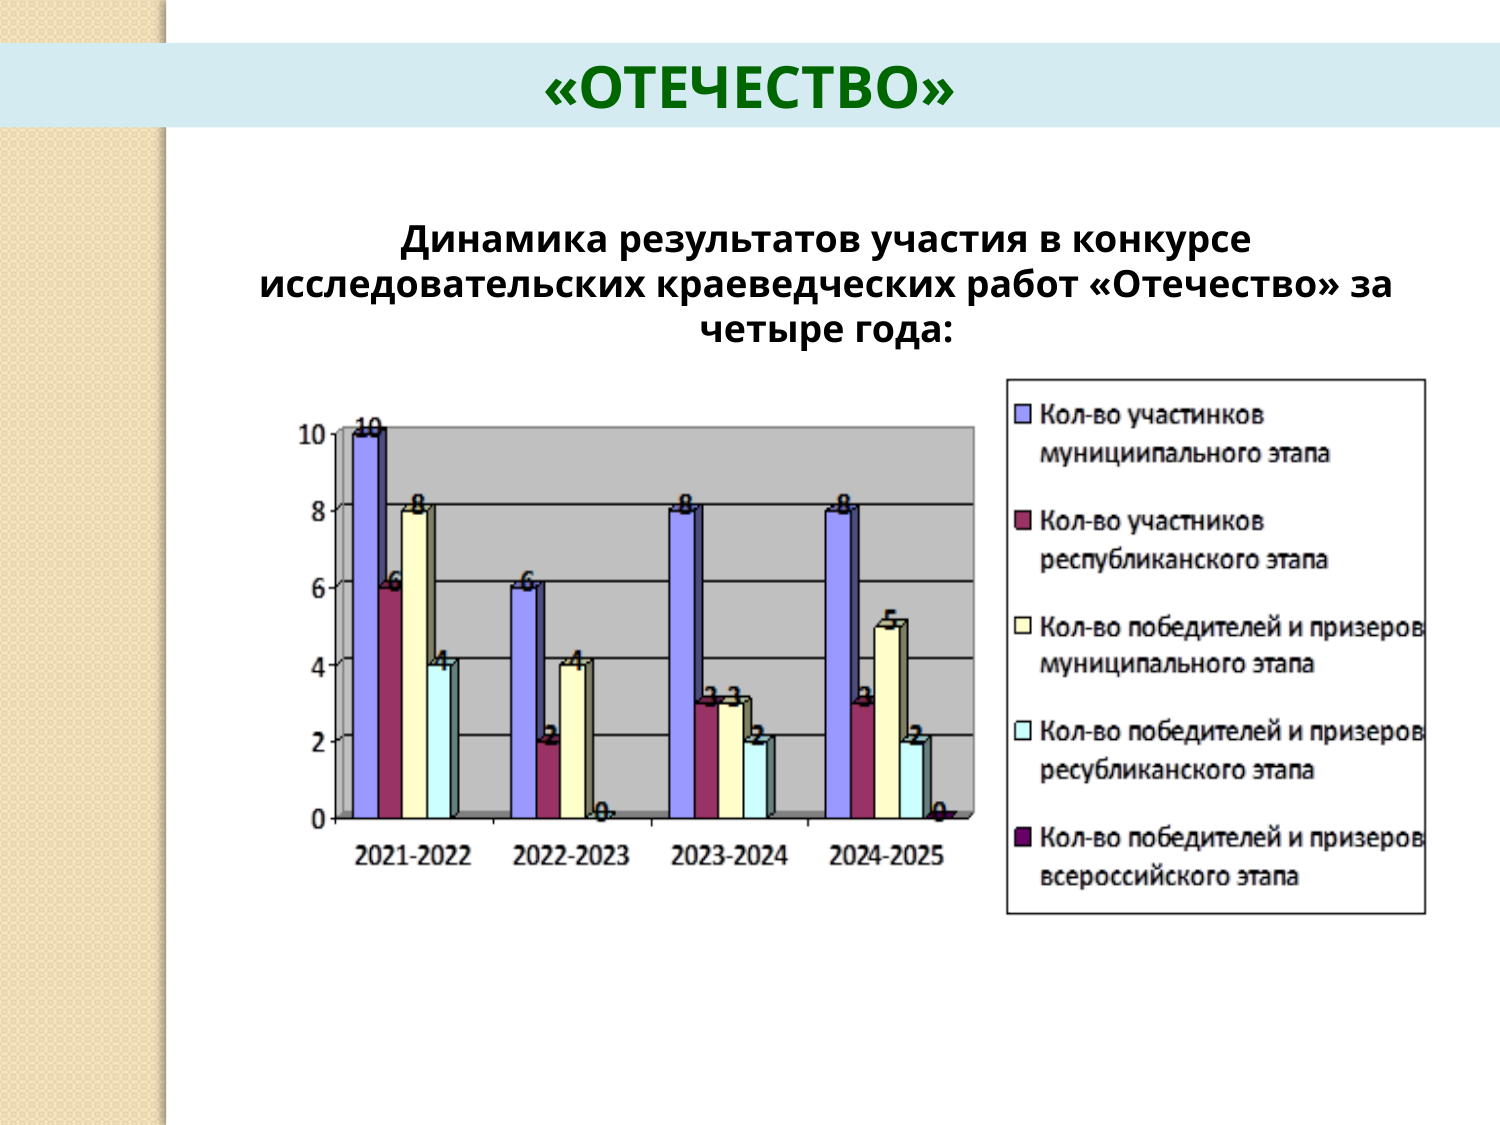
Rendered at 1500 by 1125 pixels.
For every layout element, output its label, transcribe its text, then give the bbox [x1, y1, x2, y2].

text_box Динамика результатов участия в конкурсе исследовательских краеведческих работ «Отечество» за четыре года: [206, 208, 1447, 358]
text_box «ОТЕЧЕСТВО» [0, 42, 1500, 128]
picture [206, 368, 1446, 929]
